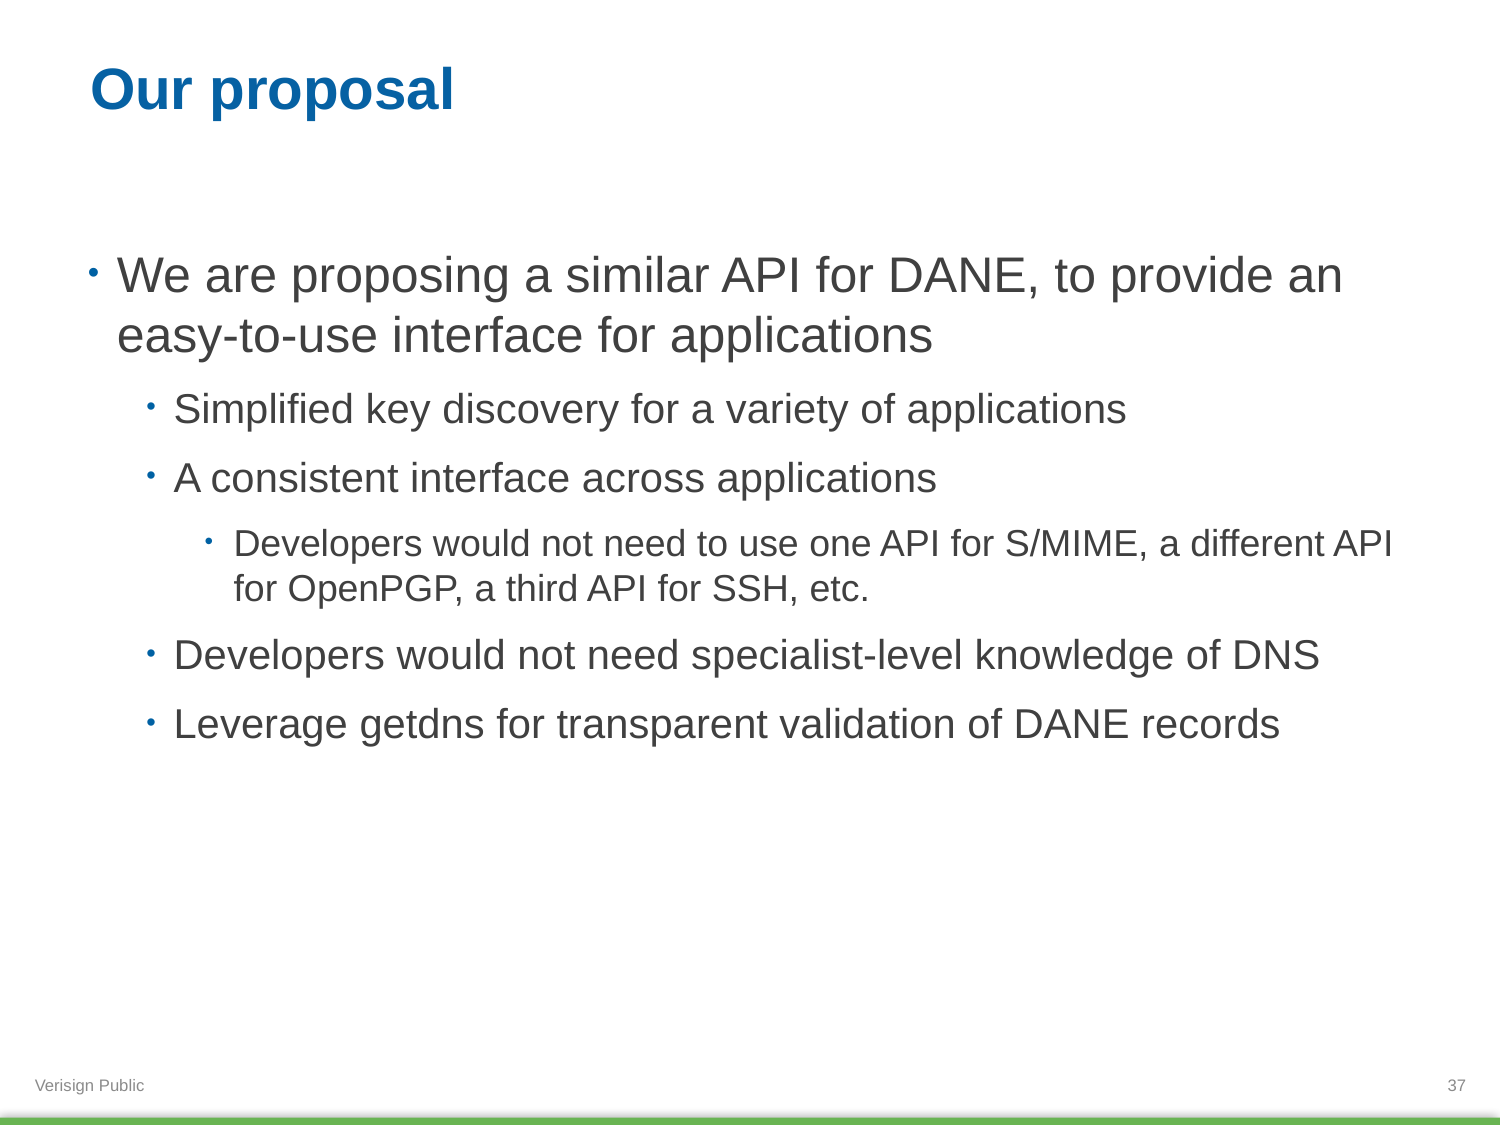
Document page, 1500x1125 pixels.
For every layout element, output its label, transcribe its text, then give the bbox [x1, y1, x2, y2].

title Our proposal [75, 40, 1425, 132]
slide_number 37 [1422, 1072, 1482, 1098]
list We are proposing a similar API for DANE, to provide an easy-to-use interface for applications Simplified key discovery for a variety of applications A consistent interface across applications Developers would not need to use one API for S/MIME, a different API for OpenPGP, a third API for SSH, etc. Developers would not need specialist-level knowledge of DNS Leverage getdns for transparent validation of DANE records [72, 235, 1423, 1098]
